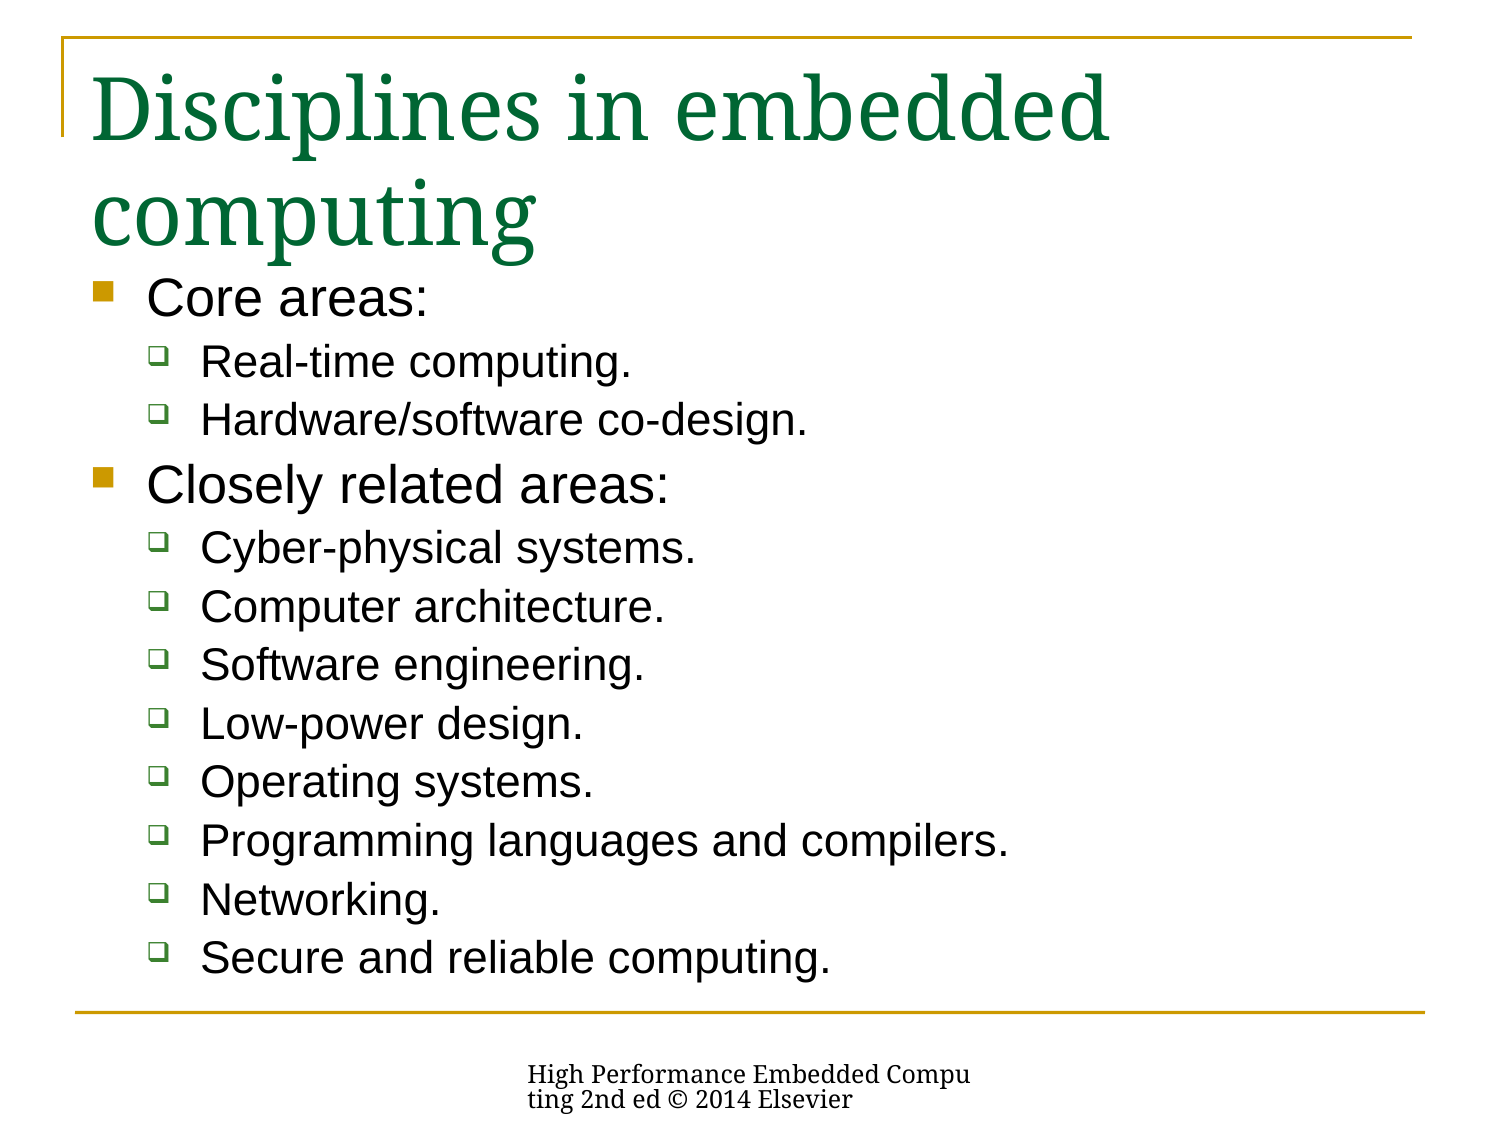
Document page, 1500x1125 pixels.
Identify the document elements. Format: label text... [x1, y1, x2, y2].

list Core areas: Real-time computing. Hardware/software co-design. Closely related areas: Cyber-physical systems. Computer architecture. Software engineering. Low-power design. Operating systems. Programming languages and compilers. Networking. Secure and reliable computing. [75, 262, 1425, 1006]
footer High Performance Embedded Computing 2nd ed © 2014 Elsevier [512, 1025, 988, 1100]
title Disciplines in embedded computing [75, 45, 1425, 233]
